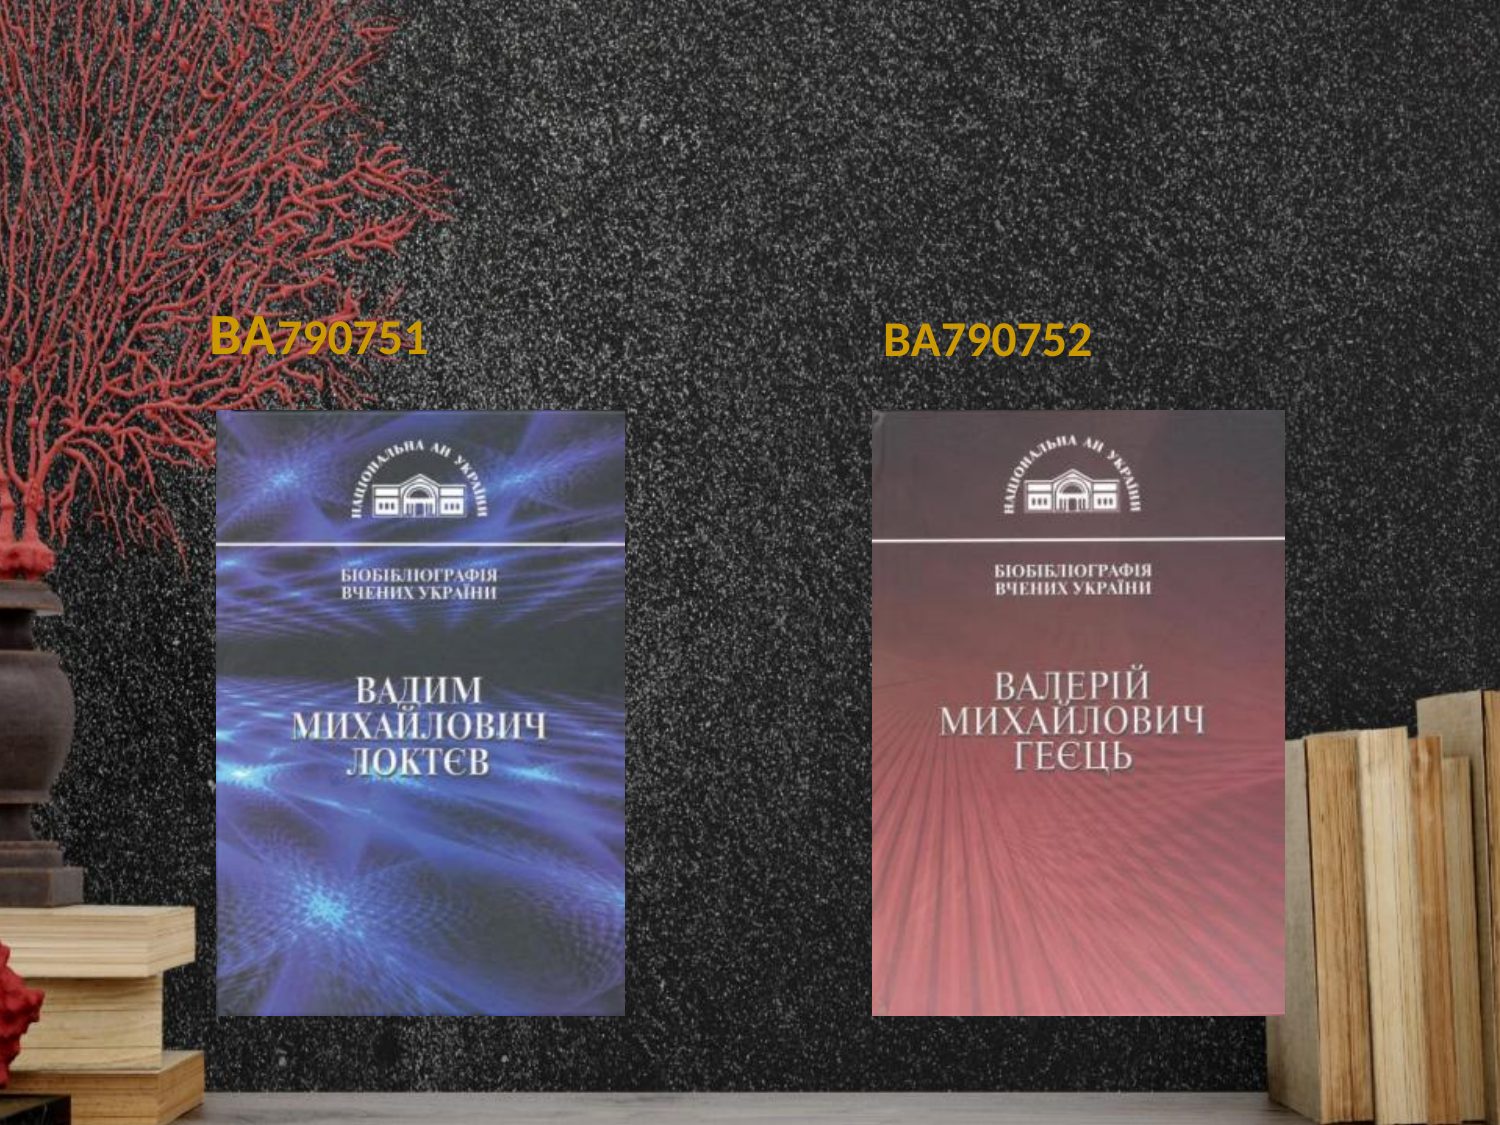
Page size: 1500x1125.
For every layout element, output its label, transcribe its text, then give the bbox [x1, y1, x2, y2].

list ВА790751 [194, 251, 738, 375]
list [872, 410, 1285, 1016]
picture [0, 0, 1500, 1125]
list ВА790752 [868, 251, 1425, 375]
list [216, 410, 625, 1016]
